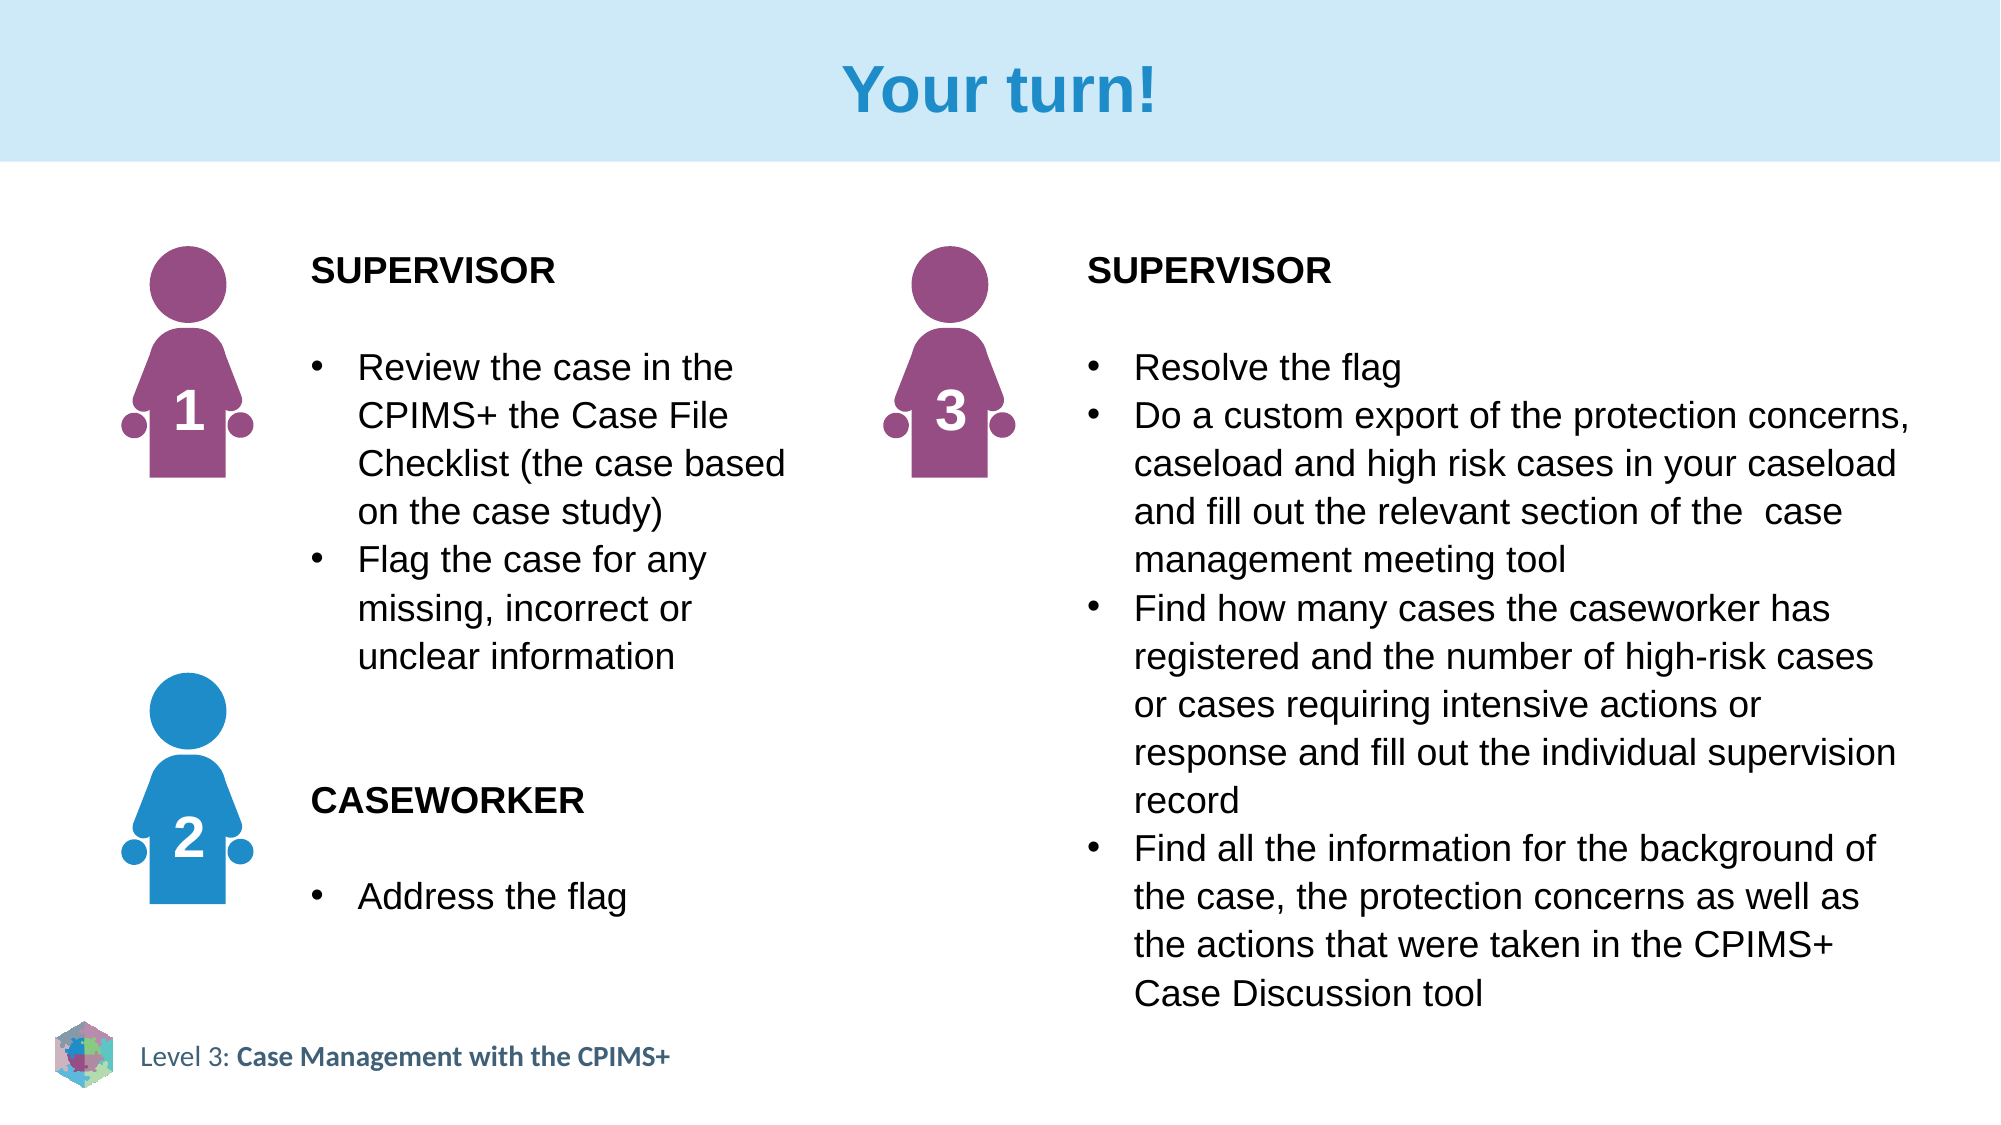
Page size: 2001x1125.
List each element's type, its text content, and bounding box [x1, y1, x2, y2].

title Your turn! [137, 19, 1863, 163]
text_box SUPERVISOR Resolve the flag Do a custom export of the protection concerns, caseload and high risk cases in your caseload and fill out the relevant section of the case management meeting tool Find how many cases the caseworker has registered and the number of high-risk cases or cases requiring intensive actions or response and fill out the individual supervision record Find all the information for the background of the case, the protection concerns as well as the actions that were taken in the CPIMS+ Case Discussion tool [1072, 236, 1927, 1021]
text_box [126, 672, 249, 905]
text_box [888, 246, 1011, 478]
text_box SUPERVISOR Review the case in the CPIMS+ the Case File Checklist (the case based on the case study) Flag the case for any missing, incorrect or unclear information CASEWORKER Address the flag [295, 236, 827, 925]
picture [55, 1021, 113, 1088]
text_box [126, 246, 249, 478]
